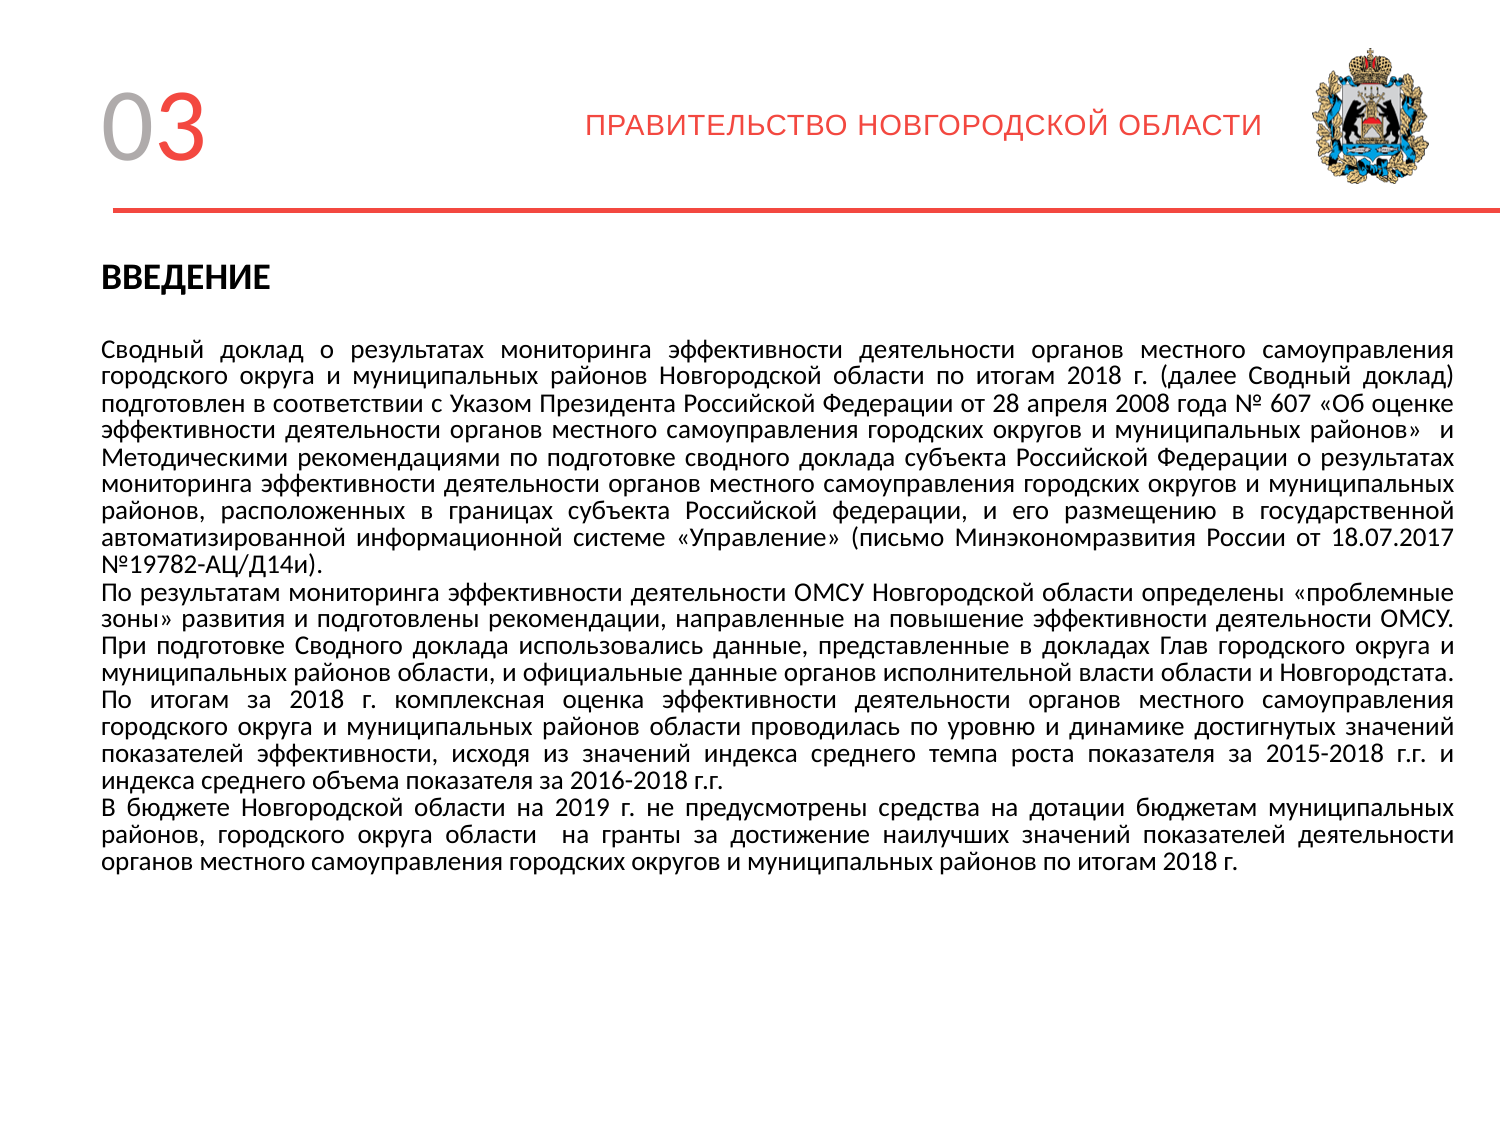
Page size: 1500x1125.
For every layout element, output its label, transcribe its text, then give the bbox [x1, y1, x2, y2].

table_cell Сводный доклад о результатах мониторинга эффективности деятельности органов местного самоуправления городского округа и муниципальных районов Новгородской области по итогам 2018 г. (далее Сводный доклад) подготовлен в соответствии с Указом Президента Российской Федерации от 28 апреля 2008 года № 607 «Об оценке эффективности деятельности органов местного самоуправления городских округов и муниципальных районов» и Методическими рекомендациями по подготовке сводного доклада субъекта Российской Федерации о результатах мониторинга эффективности деятельности органов местного самоуправления городских округов и муниципальных районов, расположенных в границах субъекта Российской федерации, и его размещению в государственной автоматизированной информационной системе «Управление» (письмо Минэкономразвития России от 18.07.2017 №19782-АЦ/Д14и). По результатам мониторинга эффективности деятельности ОМСУ Новгородской области определены «проблемные зоны» развития и подготовлены рекомендации, направленные на повышение эффективности деятельности ОМСУ. При подготовке Сводного доклада использовались данные, представленные в докладах Глав городского округа и муниципальных районов области, и официальные данные органов исполнительной власти области и Новгородстата. По итогам за 2018 г. комплексная оценка эффективности деятельности органов местного самоуправления городского округа и муниципальных районов области проводилась по уровню и динамике достигнутых значений показателей эффективности, исходя из значений индекса среднего темпа роста показателя за 2015-2018 г.г. и индекса среднего объема показателя за 2016-2018 г.г. В бюджете Новгородской области на 2019 г. не предусмотрены средства на дотации бюджетам муниципальных районов, городского округа области на гранты за достижение наилучших значений показателей деятельности органов местного самоуправления городских округов и муниципальных районов по итогам 2018 г. [87, 333, 1468, 1036]
text_box ПРАВИТЕЛЬСТВО НОВГОРОДСКОЙ ОБЛАСТИ [570, 102, 1311, 147]
picture [1311, 48, 1429, 184]
text_box 03 [86, 48, 223, 189]
table_header ВВЕДЕНИЕ [87, 255, 1468, 328]
